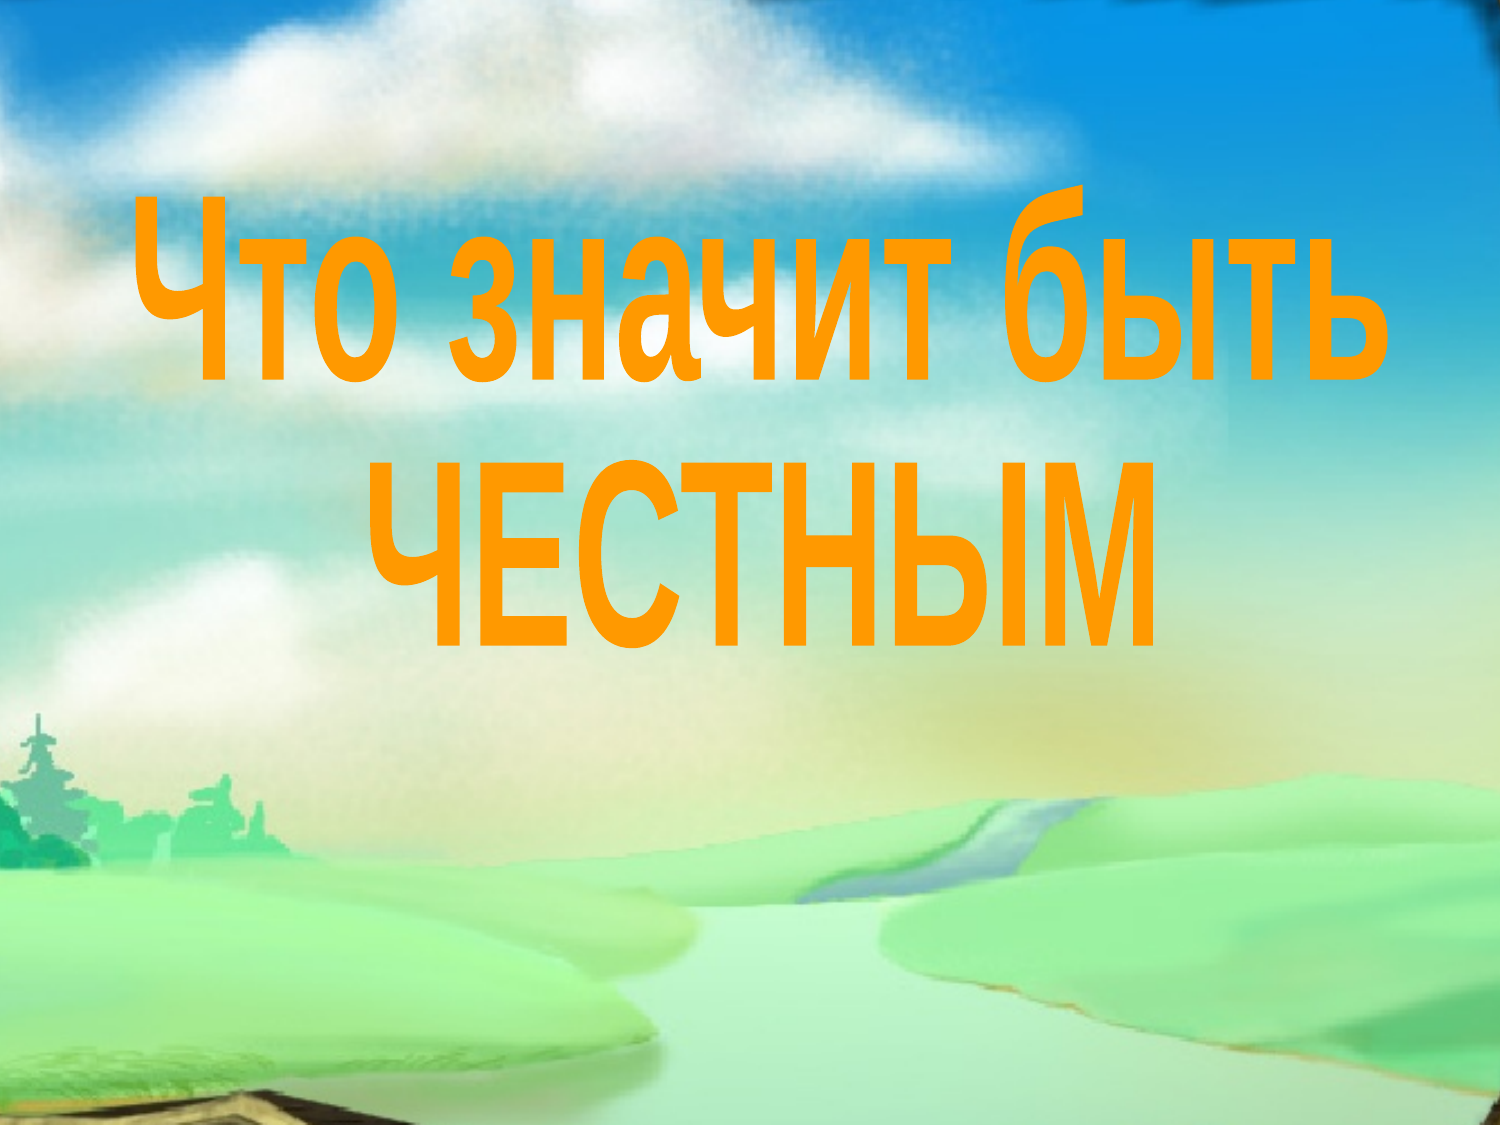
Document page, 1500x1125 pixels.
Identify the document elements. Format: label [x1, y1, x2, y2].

list [4, 4, 1497, 1120]
